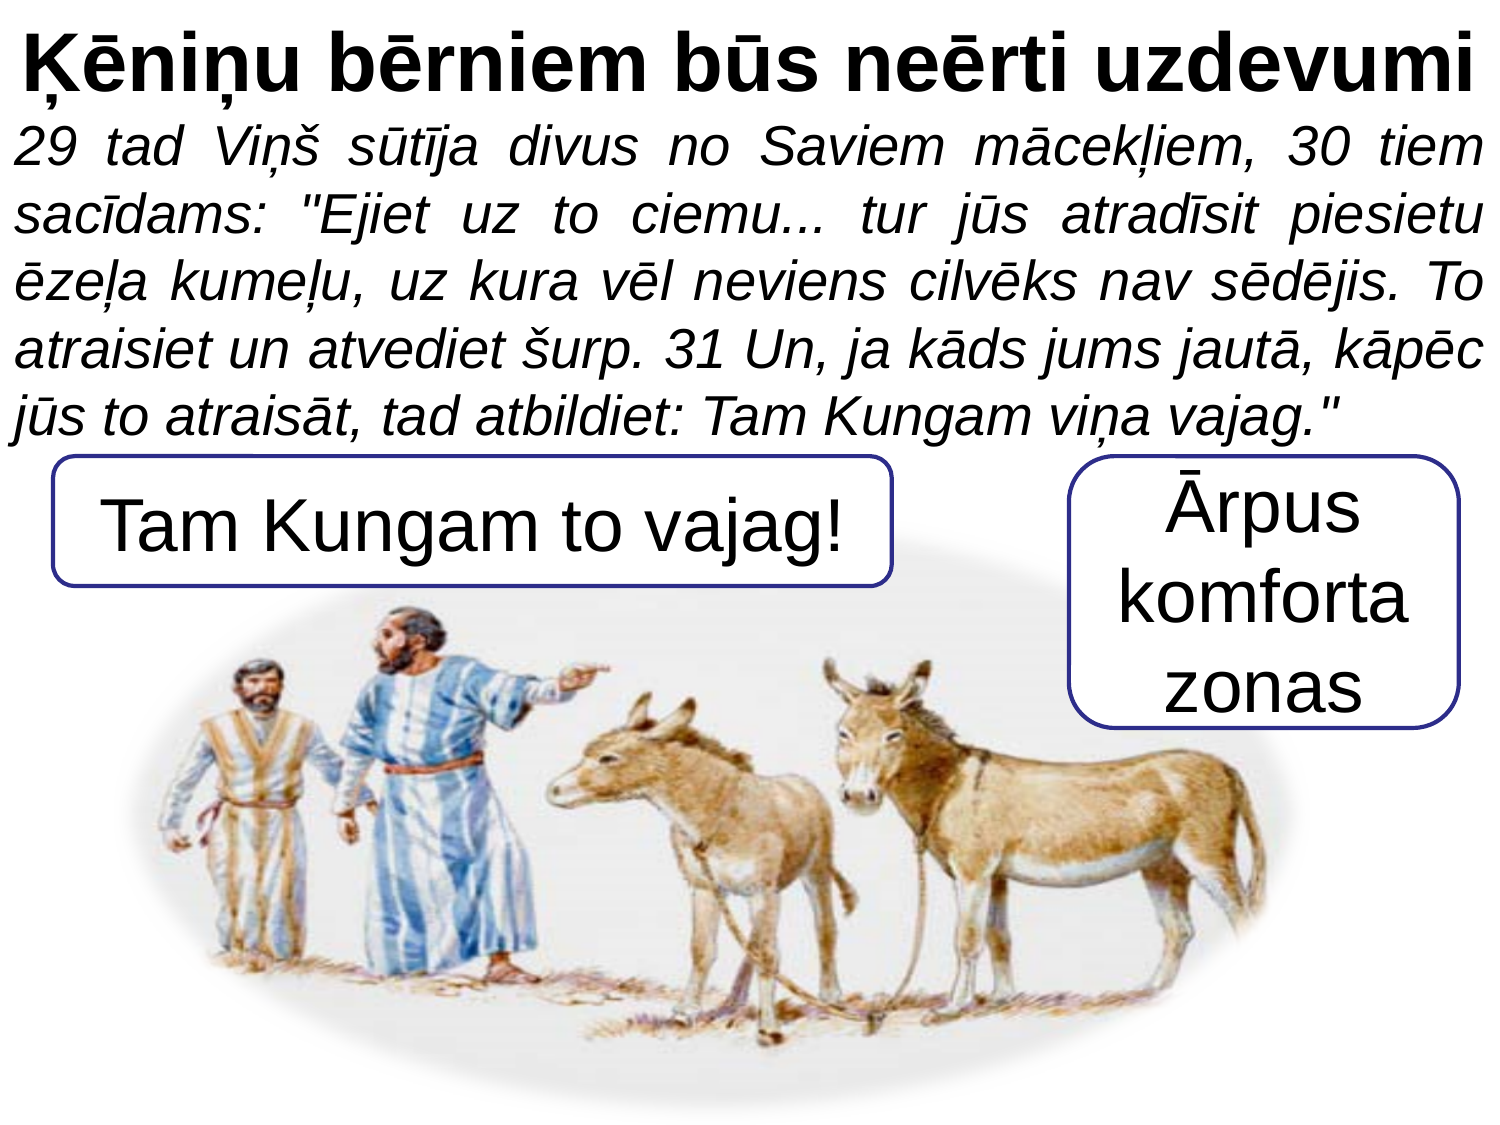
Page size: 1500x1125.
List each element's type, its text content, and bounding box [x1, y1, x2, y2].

picture [111, 503, 1312, 1125]
list 29 tad Viņš sūtīja divus no Saviem mācekļiem, 30 tiem sacīdams: "Ejiet uz to ciemu... tur jūs atradīsit piesietu ēzeļa kumeļu, uz kura vēl neviens cilvēks nav sēdējis. To atraisiet un atvediet šurp. 31 Un, ja kāds jums jautā, kāpēc jūs to atraisāt, tad atbildiet: Tam Kungam viņa vajag." [0, 122, 1500, 280]
text_box Ārpus komforta zonas [1066, 454, 1461, 731]
title Ķēniņu bērniem būs neērti uzdevumi [0, 0, 1500, 122]
text_box Tam Kungam to vajag! [50, 453, 894, 589]
